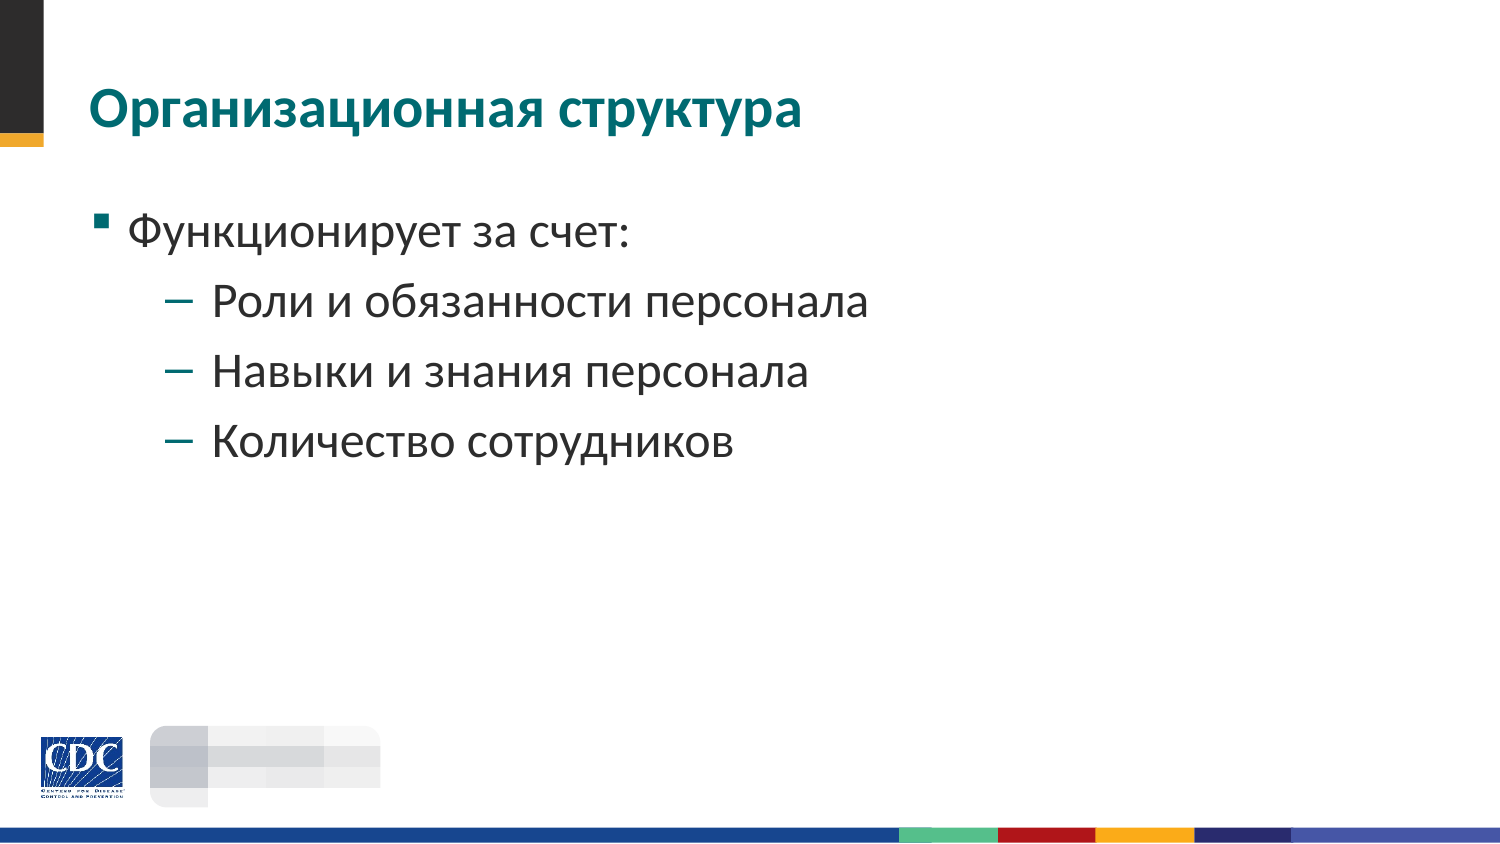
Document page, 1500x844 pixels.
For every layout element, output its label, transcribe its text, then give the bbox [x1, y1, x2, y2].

list Функционирует за счет: Роли и обязанности персонала Навыки и знания персонала Количество сотрудников [75, 190, 1414, 739]
title Организационная структура [75, 33, 1425, 147]
picture [41, 737, 125, 798]
